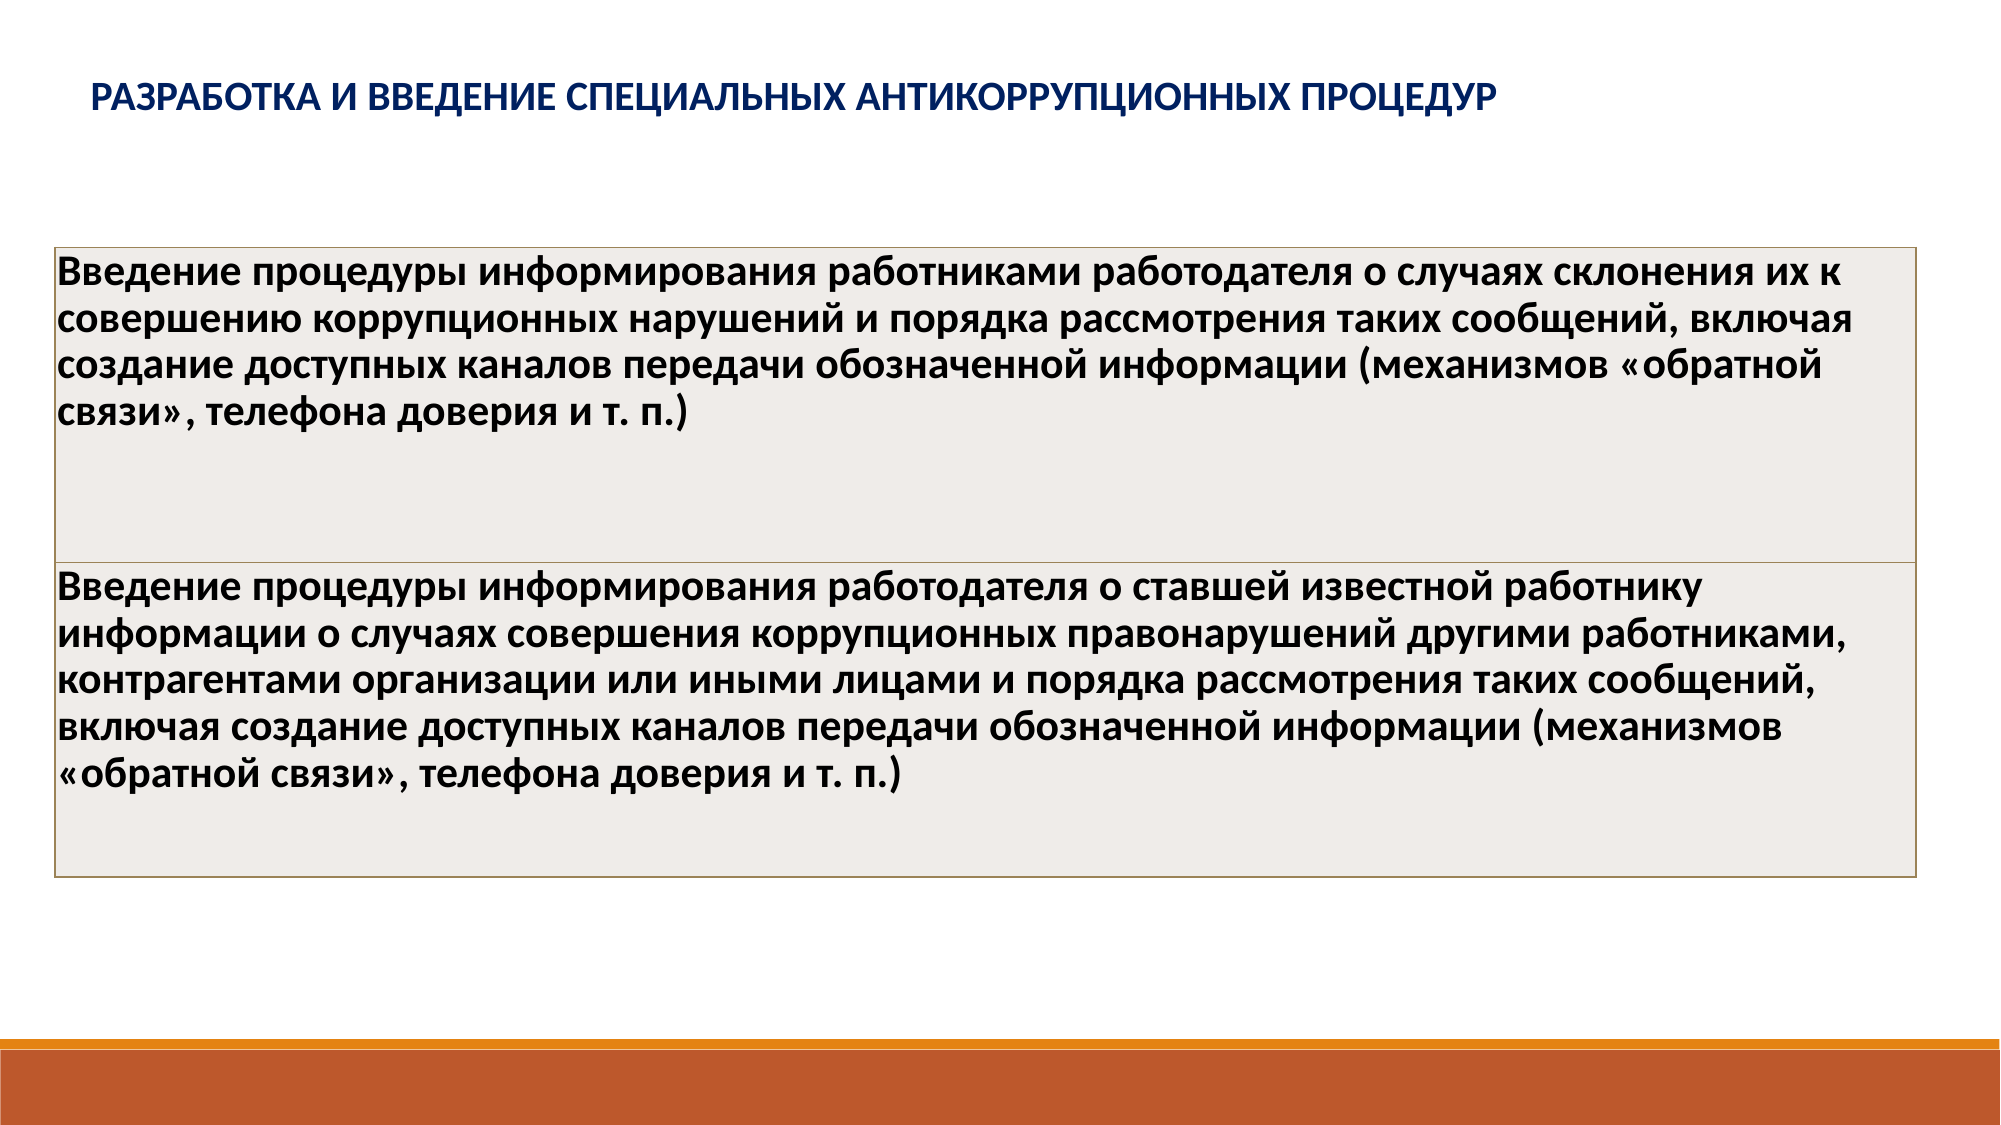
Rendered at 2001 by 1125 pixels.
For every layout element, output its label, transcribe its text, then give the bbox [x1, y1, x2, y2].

table_cell Введение процедуры информирования работодателя о ставшей известной работнику информации о случаях совершения коррупционных правонарушений другими работниками, контрагентами организации или иными лицами и порядка рассмотрения таких сообщений, включая создание доступных каналов передачи обозначенной информации (механизмов «обратной связи», телефона доверия и т. п.) [56, 563, 1915, 876]
table_header Введение процедуры информирования работниками работодателя о случаях склонения их к совершению коррупционных нарушений и порядка рассмотрения таких сообщений, включая создание доступных каналов передачи обозначенной информации (механизмов «обратной связи», телефона доверия и т. п.) [56, 248, 1915, 562]
text_box РАЗРАБОТКА И ВВЕДЕНИЕ СПЕЦИАЛЬНЫХ АНТИКОРРУПЦИОННЫХ ПРОЦЕДУР [70, 58, 1648, 129]
